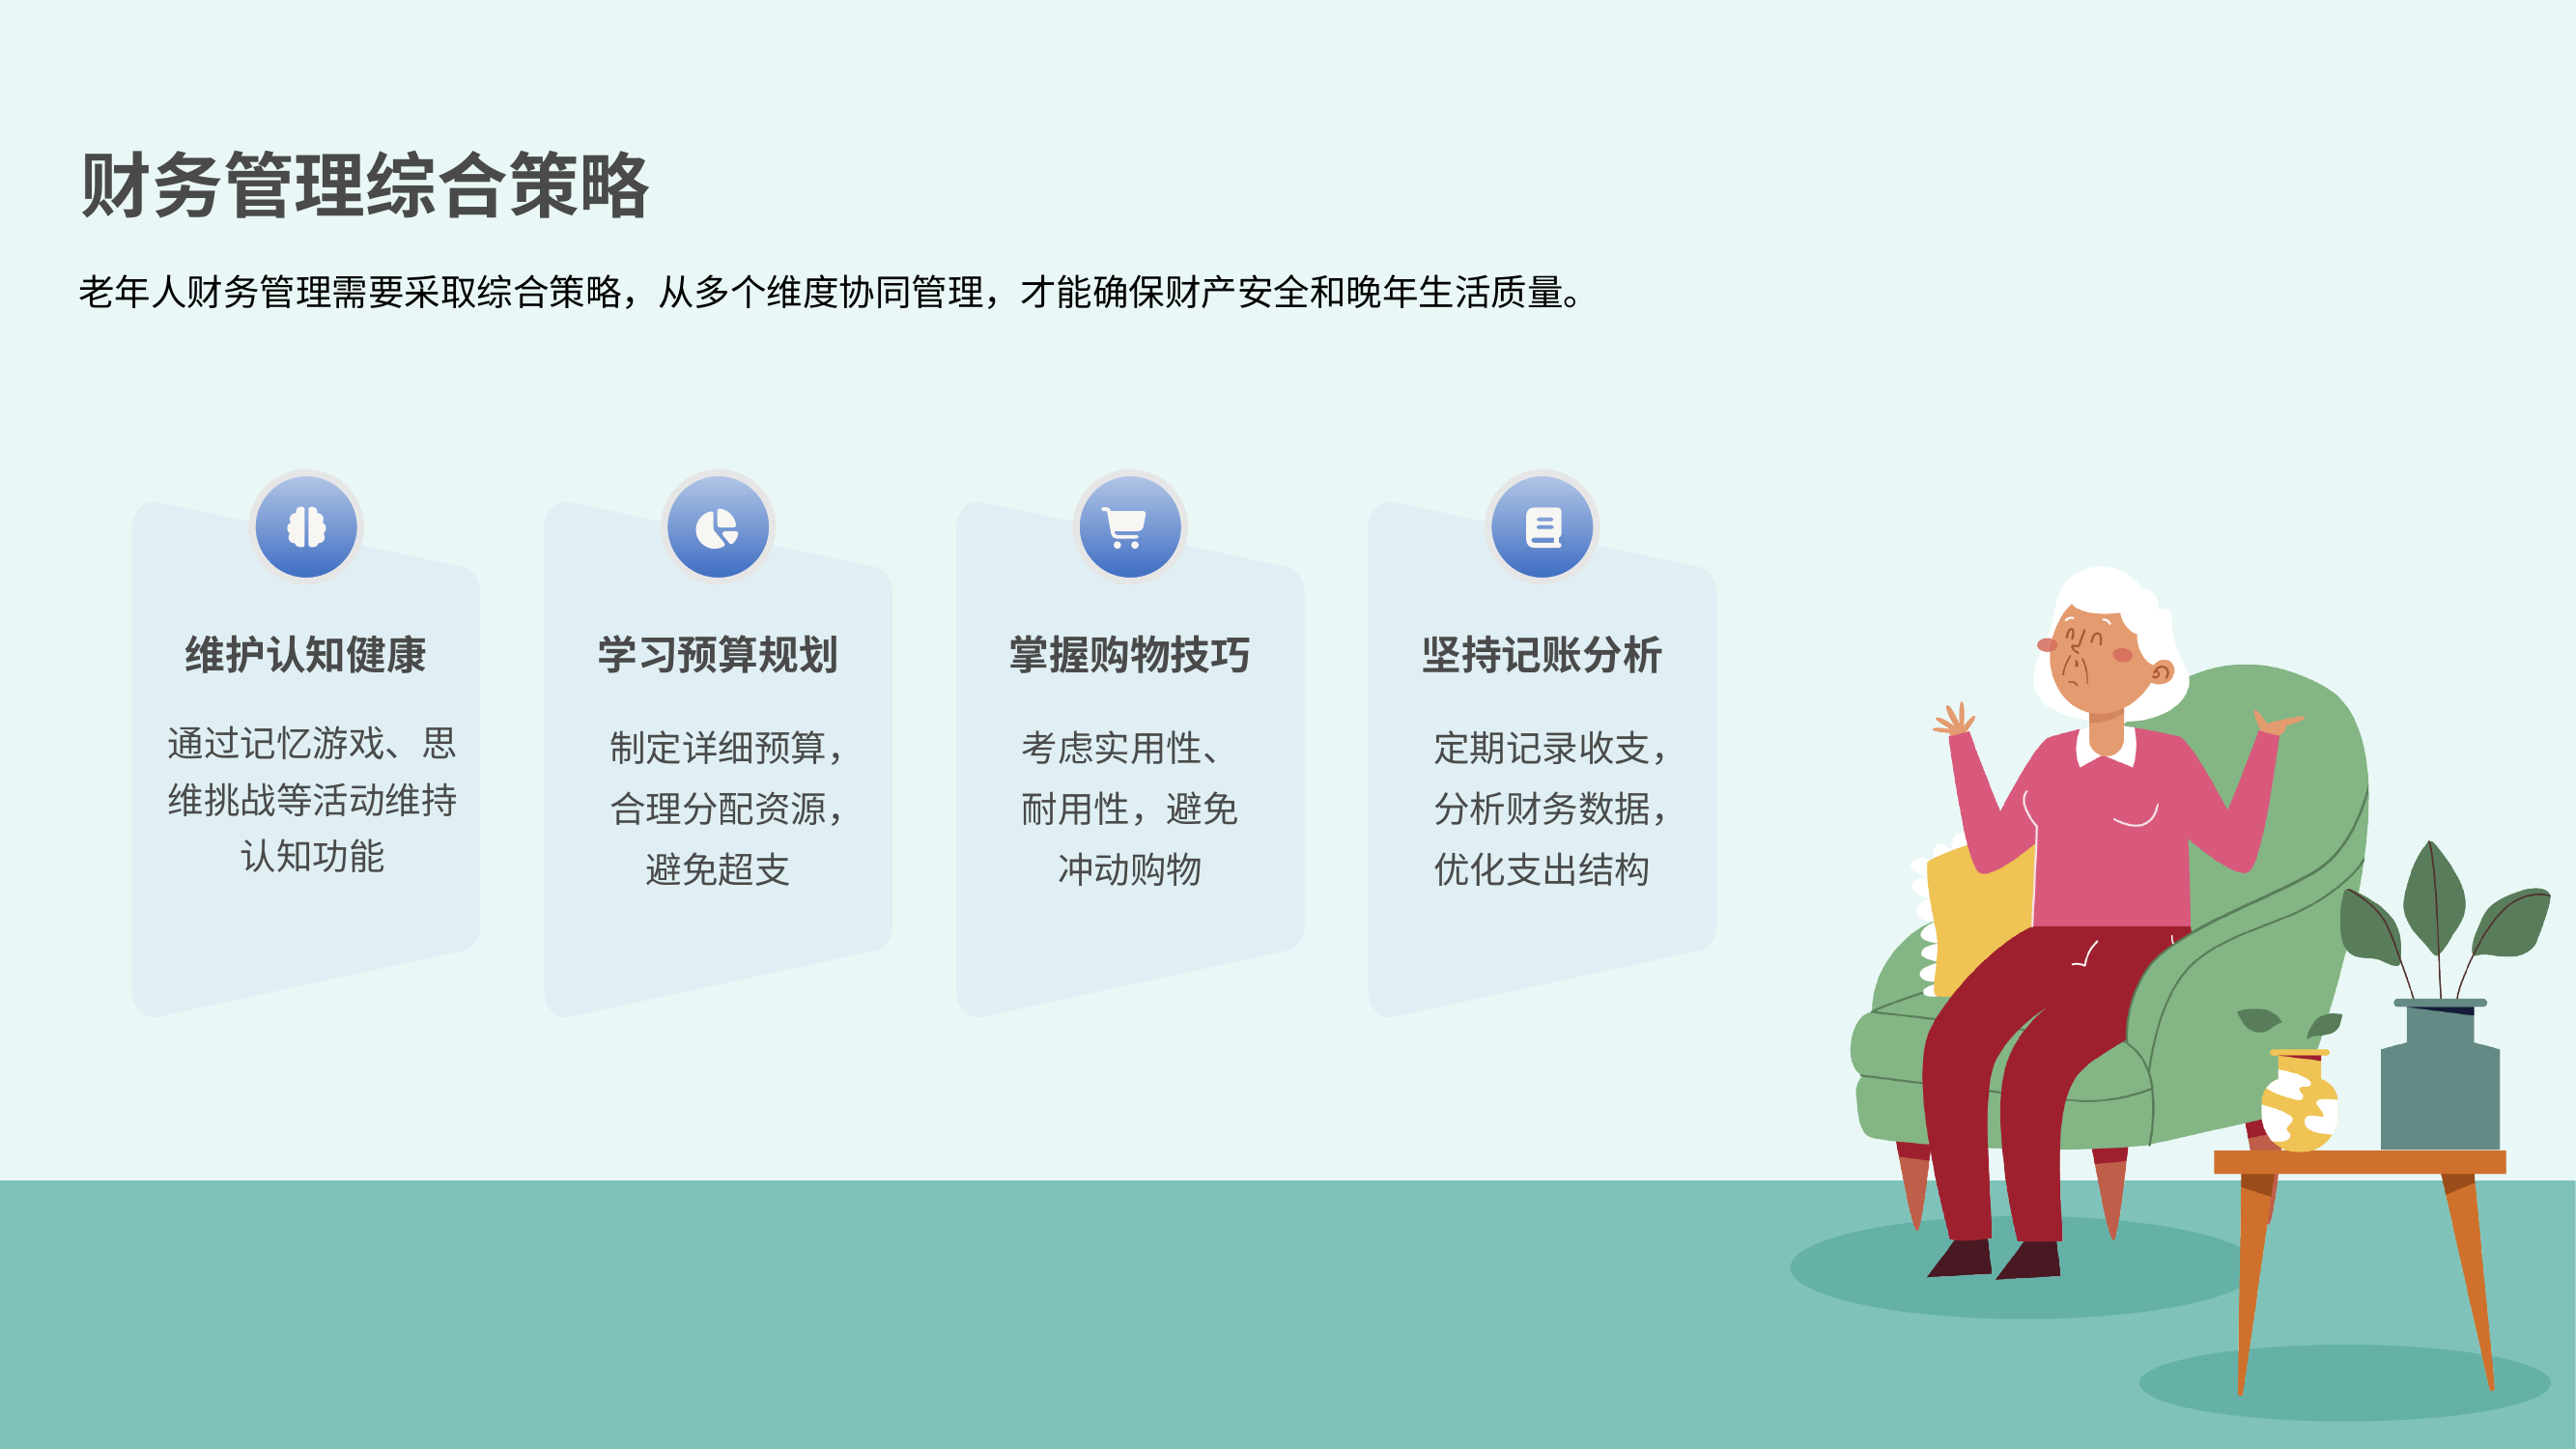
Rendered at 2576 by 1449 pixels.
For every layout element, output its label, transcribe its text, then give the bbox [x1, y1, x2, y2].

text_box [1368, 501, 1717, 1018]
text_box 维护认知健康 [182, 629, 431, 684]
text_box [722, 530, 739, 545]
text_box 定期记录收支，分析财务数据，优化支出结构 [1417, 707, 1667, 905]
text_box [1113, 541, 1121, 550]
text_box 考虑实用性、耐用性，避免冲动购物 [1005, 707, 1255, 905]
text_box [131, 501, 481, 1018]
text_box [287, 506, 305, 548]
text_box 坚持记账分析 [1417, 629, 1667, 684]
text_box 制定详细预算，合理分配资源，避免超支 [593, 707, 843, 905]
text_box 老年人财务管理需要采取综合策略，从多个维度协同管理，才能确保财产安全和晚年生活质量。 [78, 226, 2333, 339]
text_box 财务管理综合策略 [66, 143, 1355, 236]
text_box 通过记忆游戏、思维挑战等活动维持认知功能 [163, 707, 463, 905]
text_box [1526, 507, 1562, 549]
text_box [695, 511, 725, 550]
text_box 掌握购物技巧 [1005, 629, 1255, 684]
text_box [1100, 507, 1146, 539]
text_box [250, 471, 362, 582]
text_box [663, 471, 774, 582]
text_box [1075, 471, 1186, 582]
picture [1850, 566, 2551, 1396]
text_box [308, 506, 326, 548]
text_box [1131, 541, 1139, 550]
text_box [544, 501, 892, 1018]
text_box [1486, 471, 1599, 582]
text_box 学习预算规划 [593, 629, 843, 684]
text_box [956, 501, 1305, 1018]
text_box [717, 508, 736, 527]
